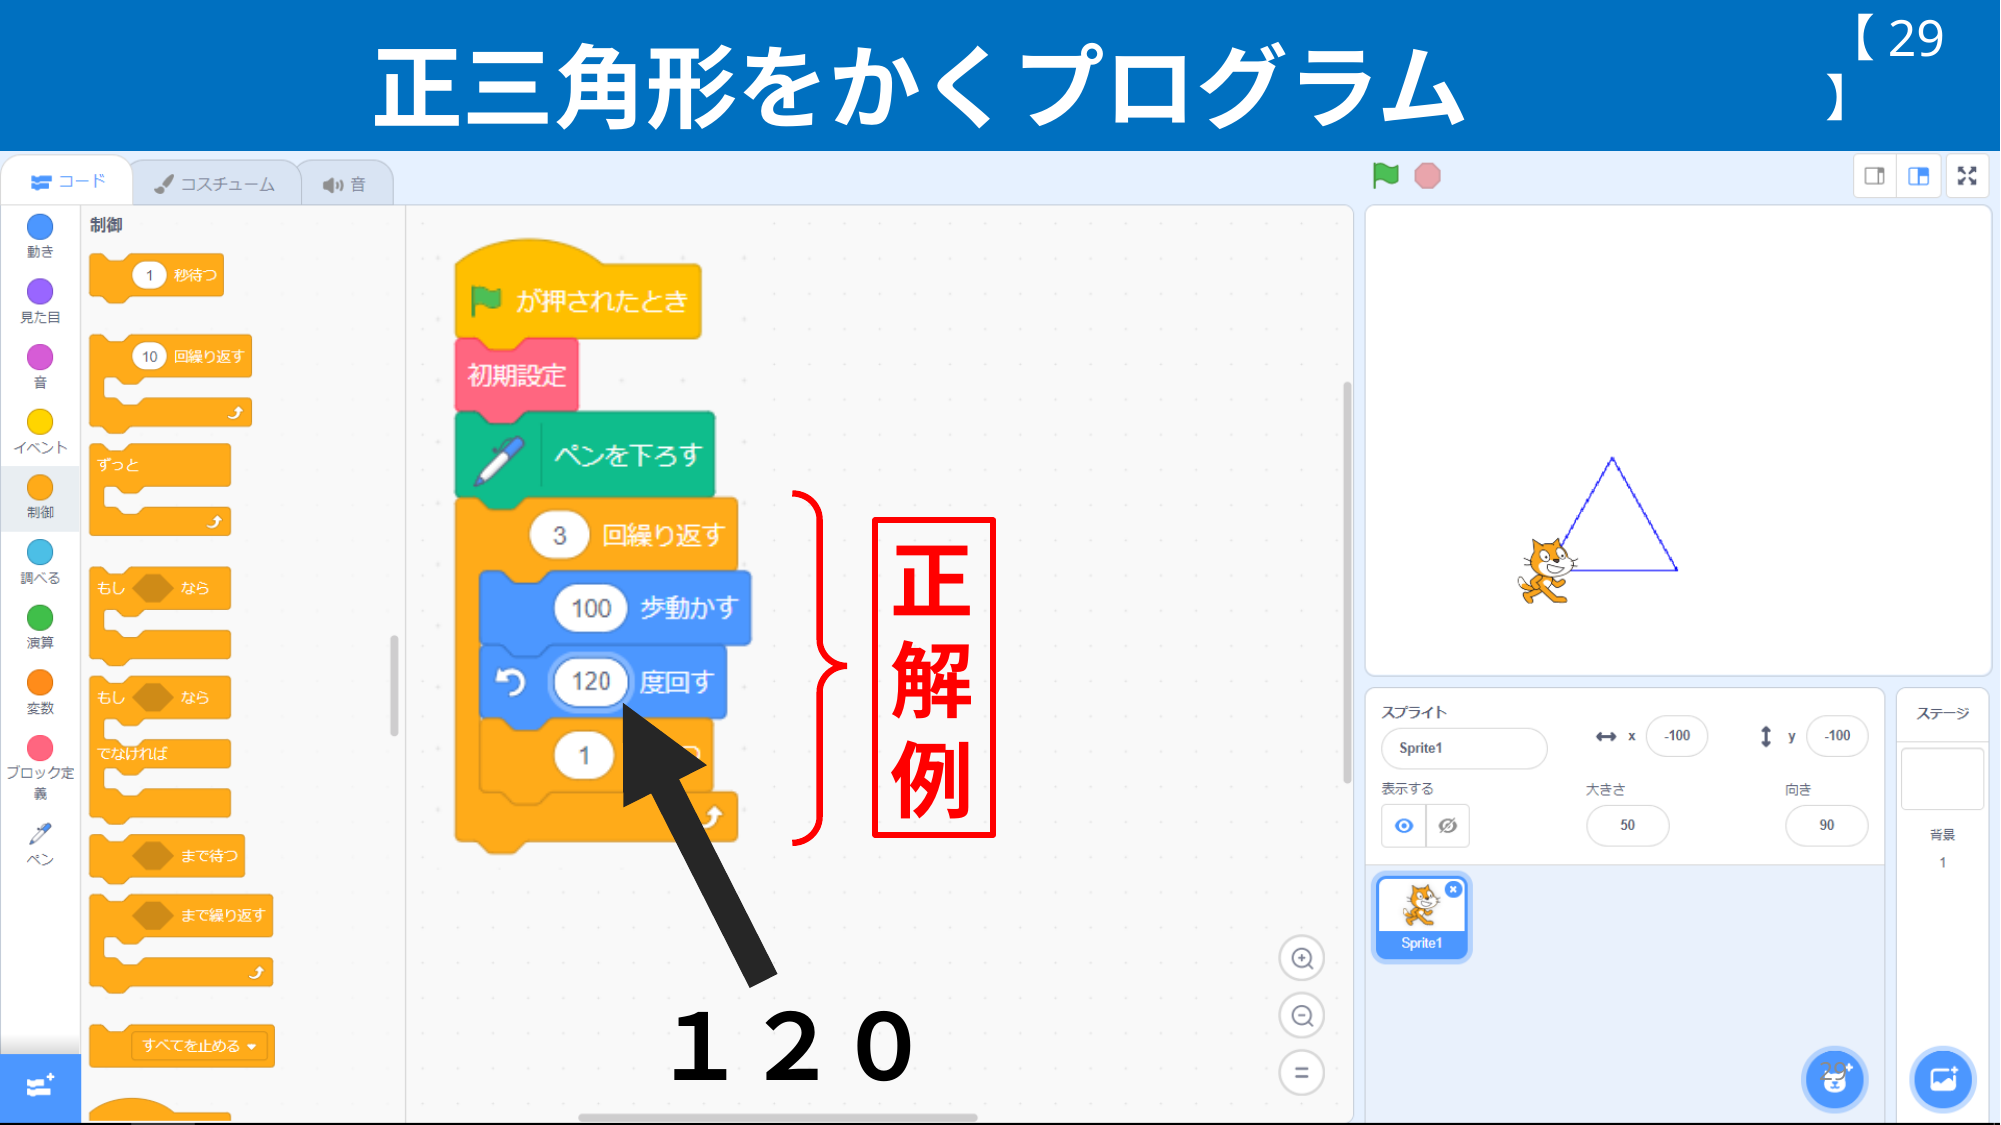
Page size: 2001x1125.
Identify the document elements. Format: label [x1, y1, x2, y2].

picture [0, 0, 2000, 1125]
text_box [622, 702, 764, 981]
